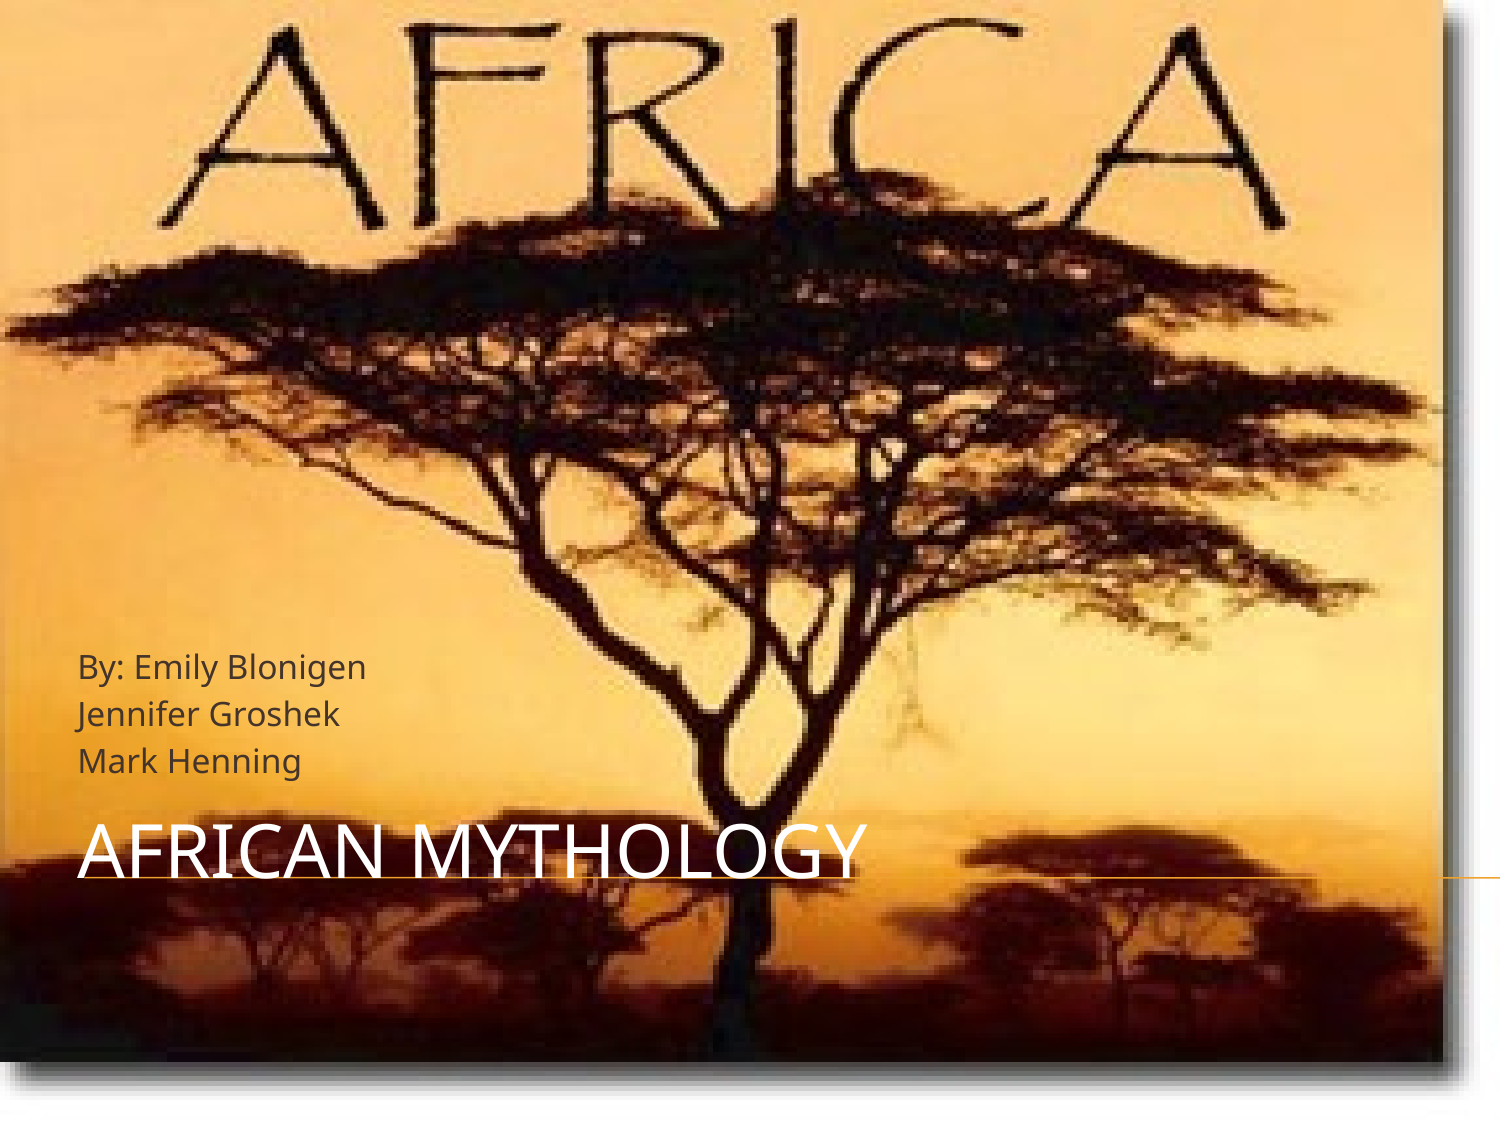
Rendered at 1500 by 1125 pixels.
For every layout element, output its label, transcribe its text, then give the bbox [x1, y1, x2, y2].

subtitle By: Emily Blonigen Jennifer Groshek Mark Henning [62, 637, 1450, 788]
picture [0, 0, 1500, 1125]
title African Mythology [62, 796, 1450, 997]
